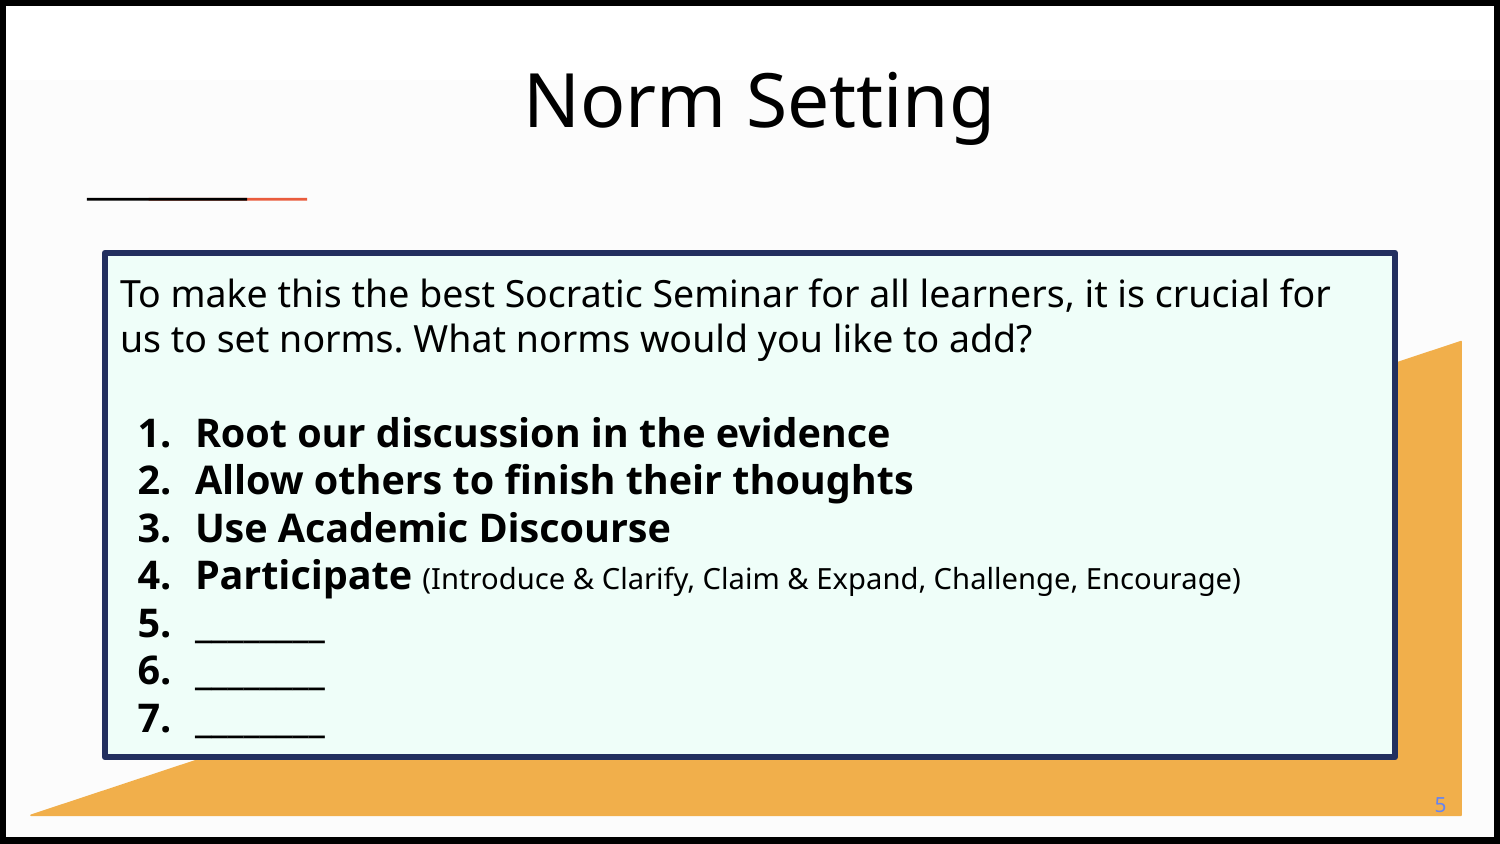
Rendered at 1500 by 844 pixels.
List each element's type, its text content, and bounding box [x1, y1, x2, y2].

text_box To make this the best Socratic Seminar for all learners, it is crucial for us to set norms. What norms would you like to add? Root our discussion in the evidence Allow others to finish their thoughts Use Academic Discourse Participate (Introduce & Clarify, Claim & Expand, Challenge, Encourage) ________ ________ ________ [105, 252, 1395, 758]
text_box Norm Setting [107, 37, 1412, 194]
text_box [0, 0, 1500, 844]
text_box [30, 341, 1462, 816]
slide_number ‹#› [1371, 787, 1462, 825]
